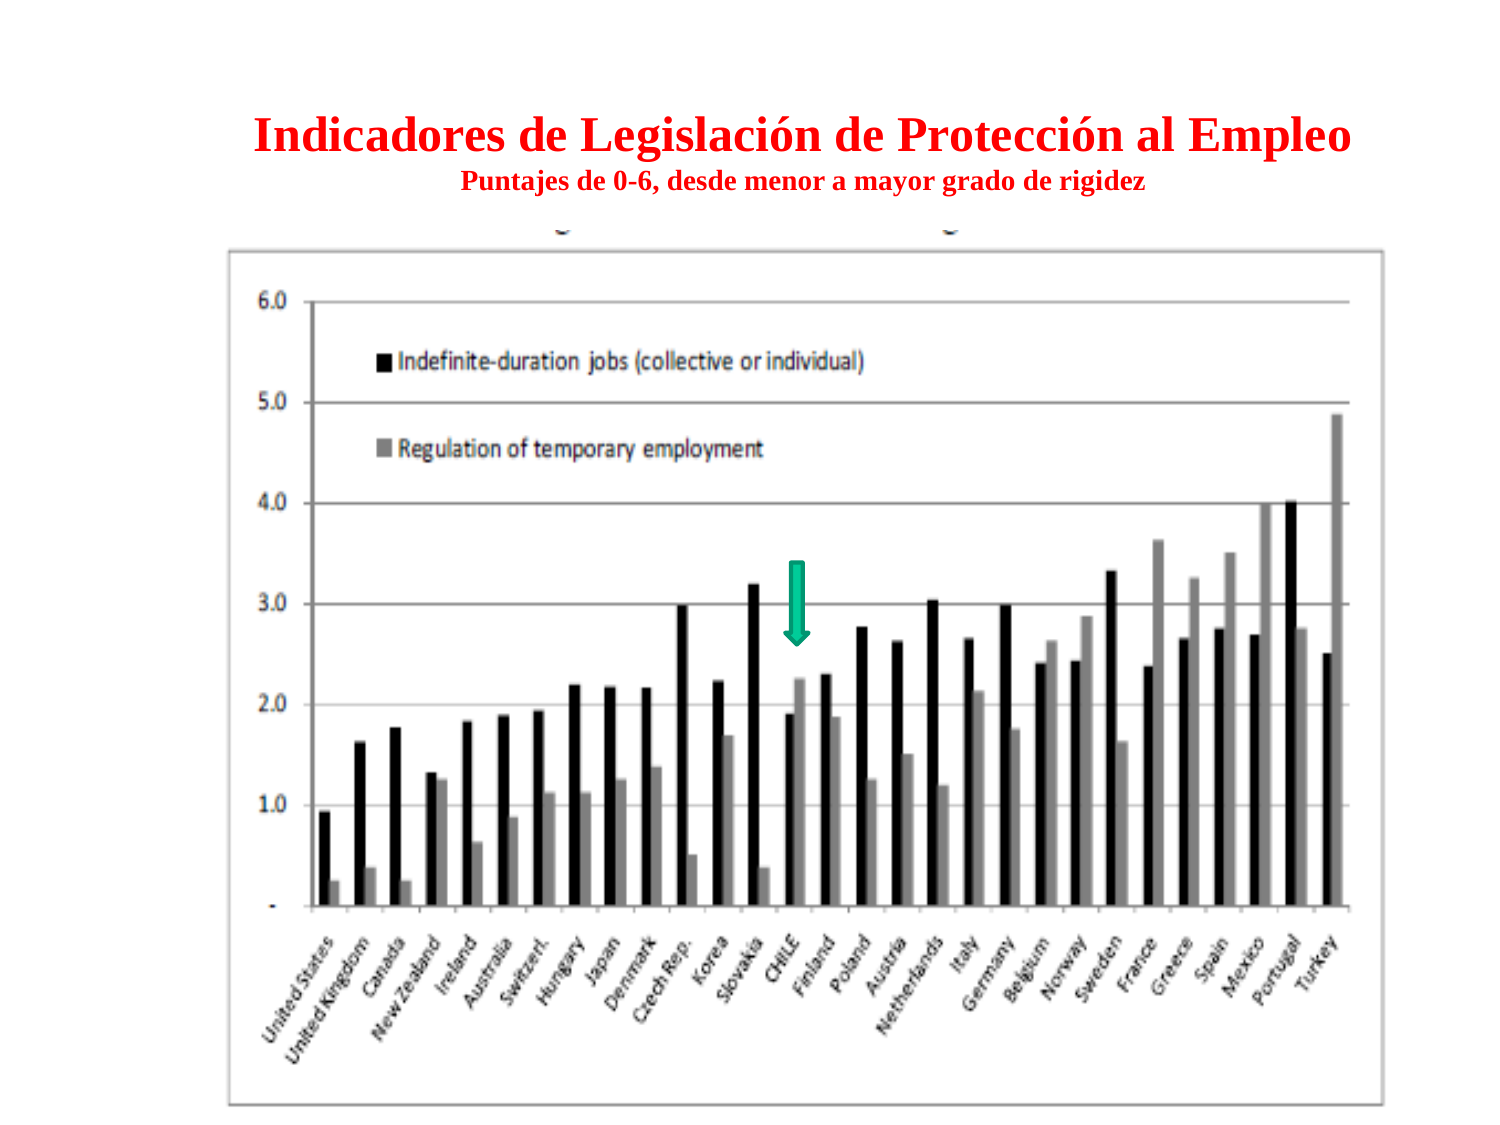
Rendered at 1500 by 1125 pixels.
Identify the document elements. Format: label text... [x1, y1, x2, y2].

picture [187, 230, 1430, 1113]
text_box Indicadores de Legislación de Protección al Empleo Puntajes de 0-6, desde menor a mayor grado de rigidez [239, 93, 1368, 204]
